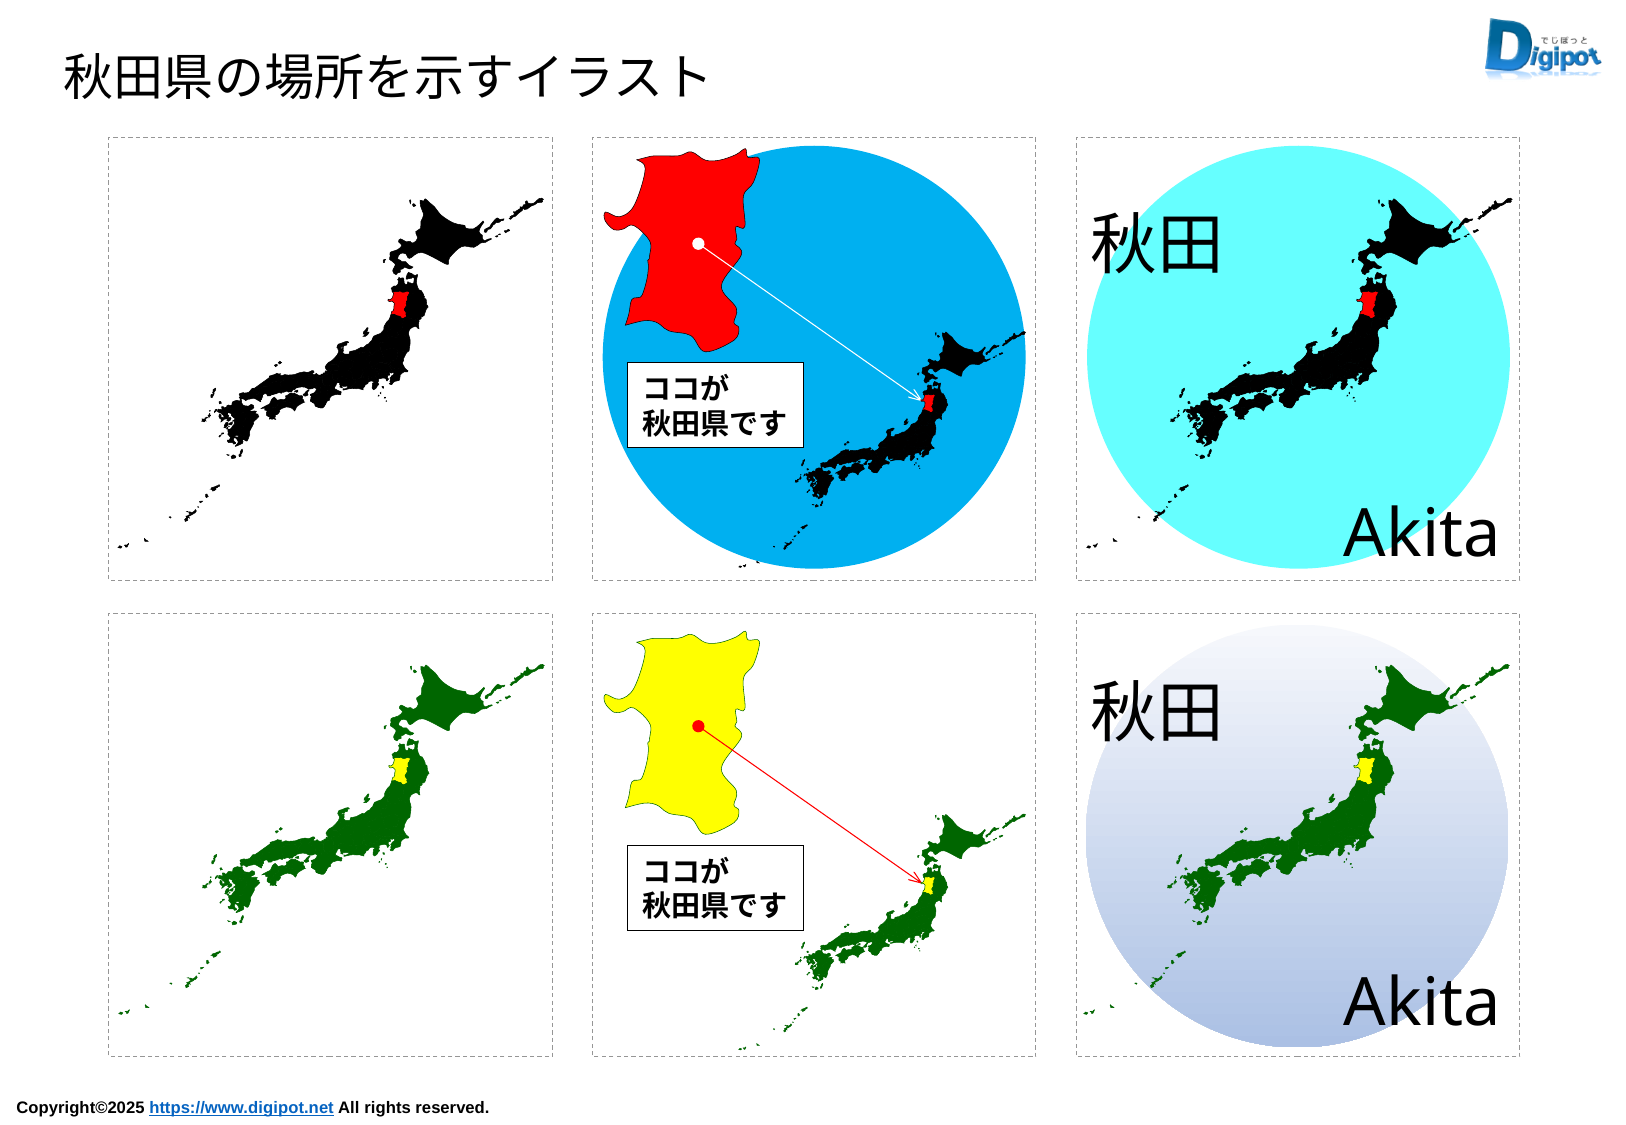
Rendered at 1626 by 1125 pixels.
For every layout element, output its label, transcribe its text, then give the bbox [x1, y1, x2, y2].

text_box 秋田県の場所を示すイラスト [49, 38, 728, 113]
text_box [602, 145, 1026, 569]
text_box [118, 664, 545, 1015]
picture [1485, 18, 1602, 82]
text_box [1074, 145, 1520, 579]
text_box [117, 198, 544, 549]
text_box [1074, 624, 1520, 1048]
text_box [603, 631, 1026, 1050]
